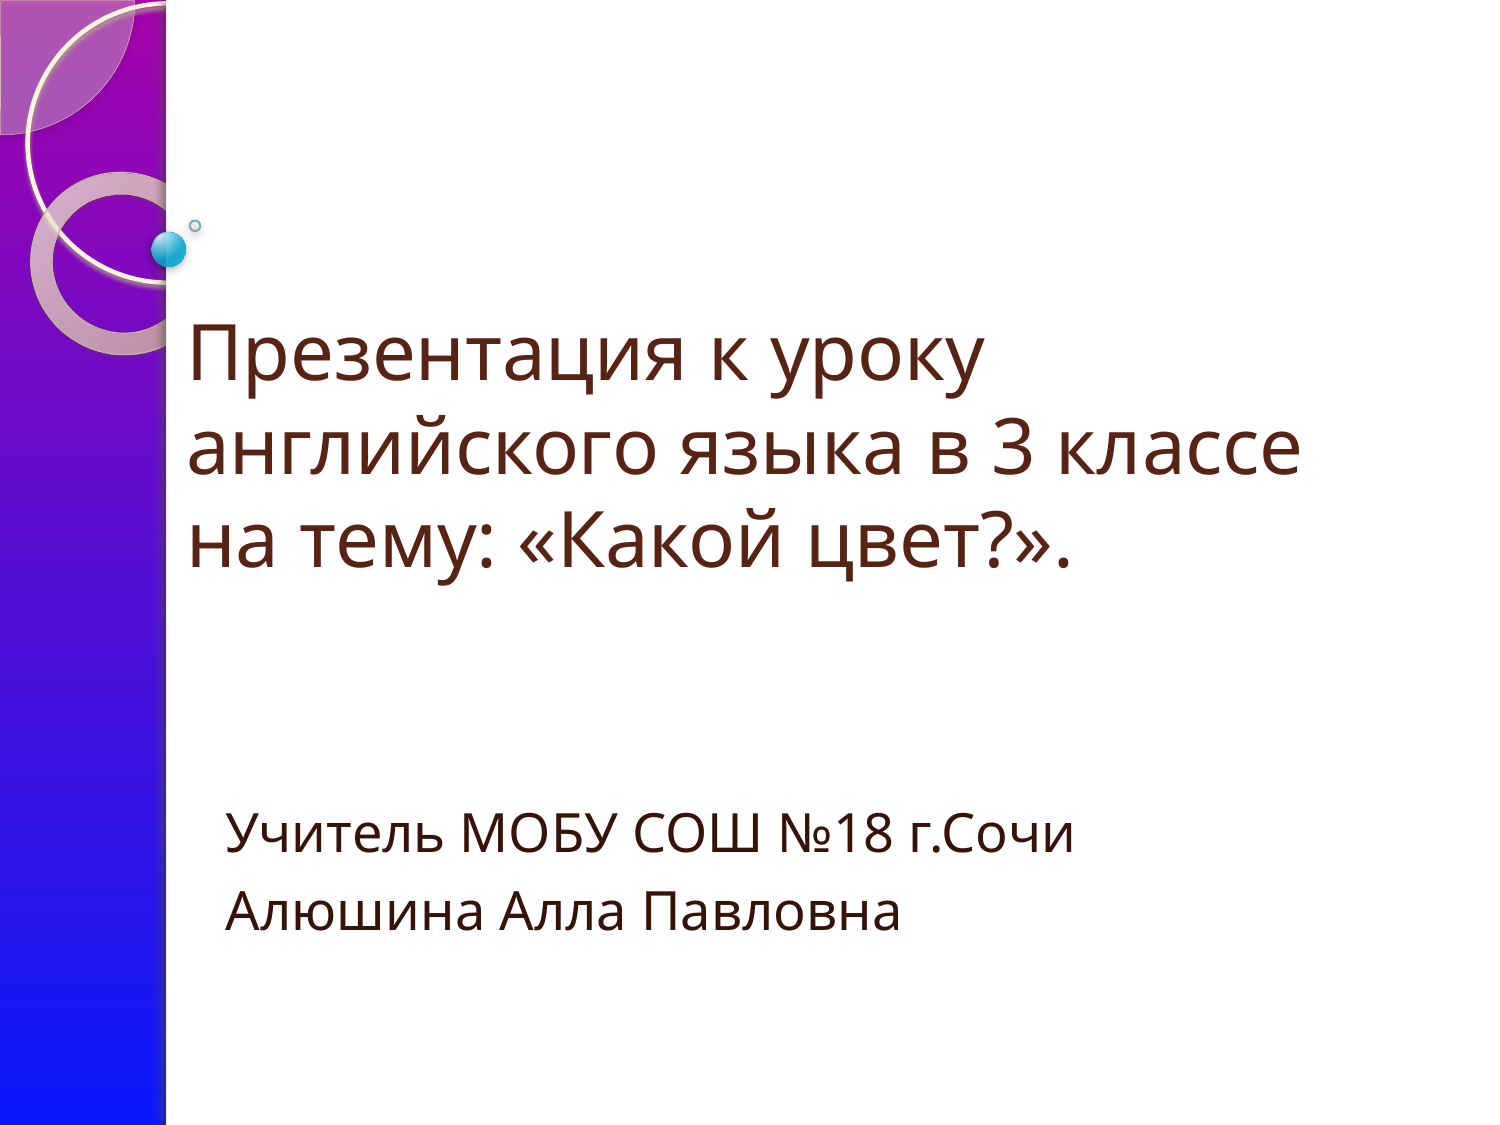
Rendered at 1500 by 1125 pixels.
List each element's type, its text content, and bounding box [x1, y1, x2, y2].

subtitle Учитель МОБУ СОШ №18 г.Сочи Алюшина Алла Павловна [206, 798, 1422, 1087]
title Презентация к уроку английского языка в 3 классе на тему: «Какой цвет?». [171, 290, 1424, 591]
